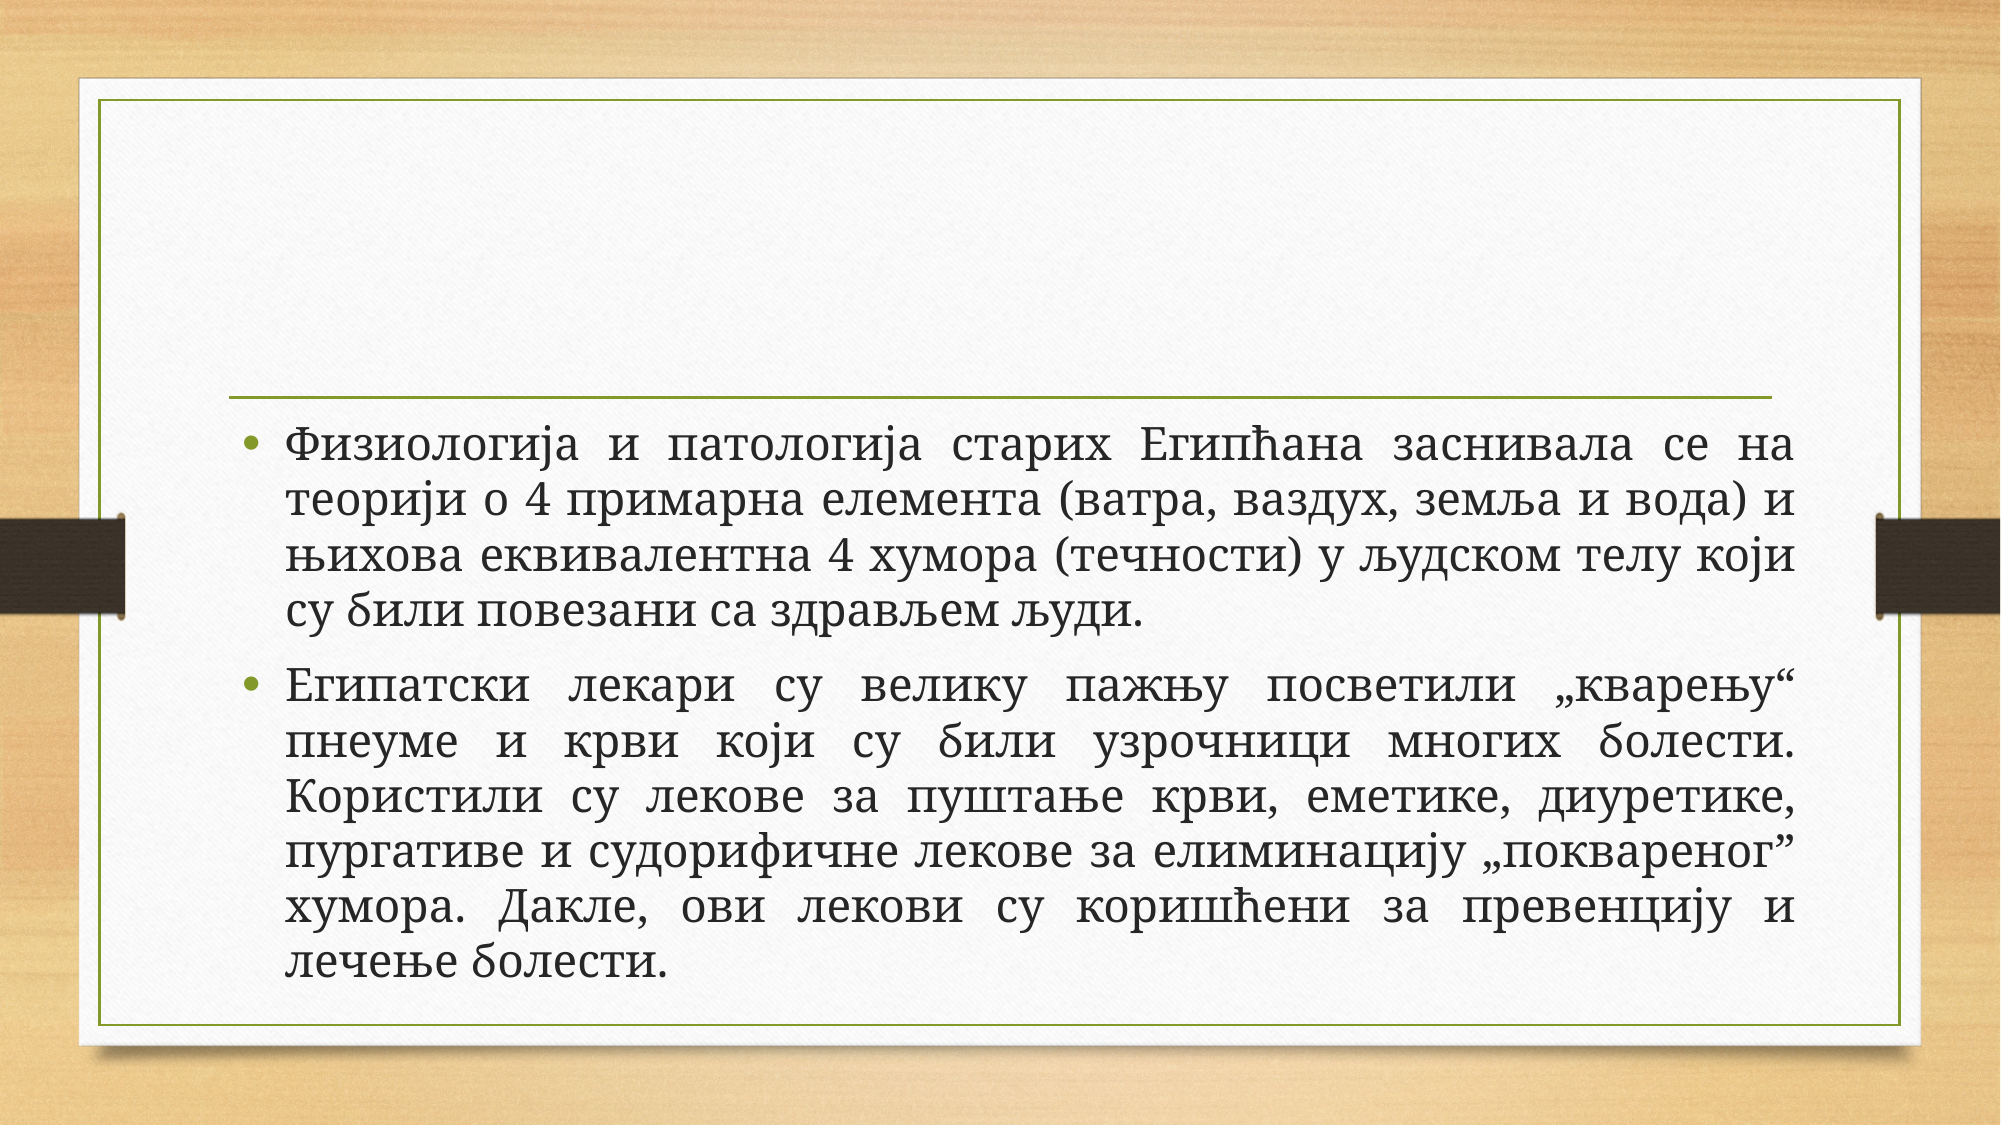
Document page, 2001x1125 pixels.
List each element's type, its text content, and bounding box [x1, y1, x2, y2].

list Физиологија и патологија старих Египћана заснивала се на теорији о 4 примарна елемента (ватра, ваздух, земља и вода) и њихова еквивалентна 4 хумора (течности) у људском телу који су били повезани са здрављем људи. Египатски лекари су велику пажњу посветили „кварењу“ пнеуме и крви који су били узрочници многих болести. Користили су лекове за пуштање крви, еметике, диуретике, пургативе и судорифичне лекове за елиминацију „поквареног” хумора. Дакле, ови лекови су коришћени за превенцију и лечење болести. [227, 407, 1811, 999]
picture [0, 0, 2001, 1125]
